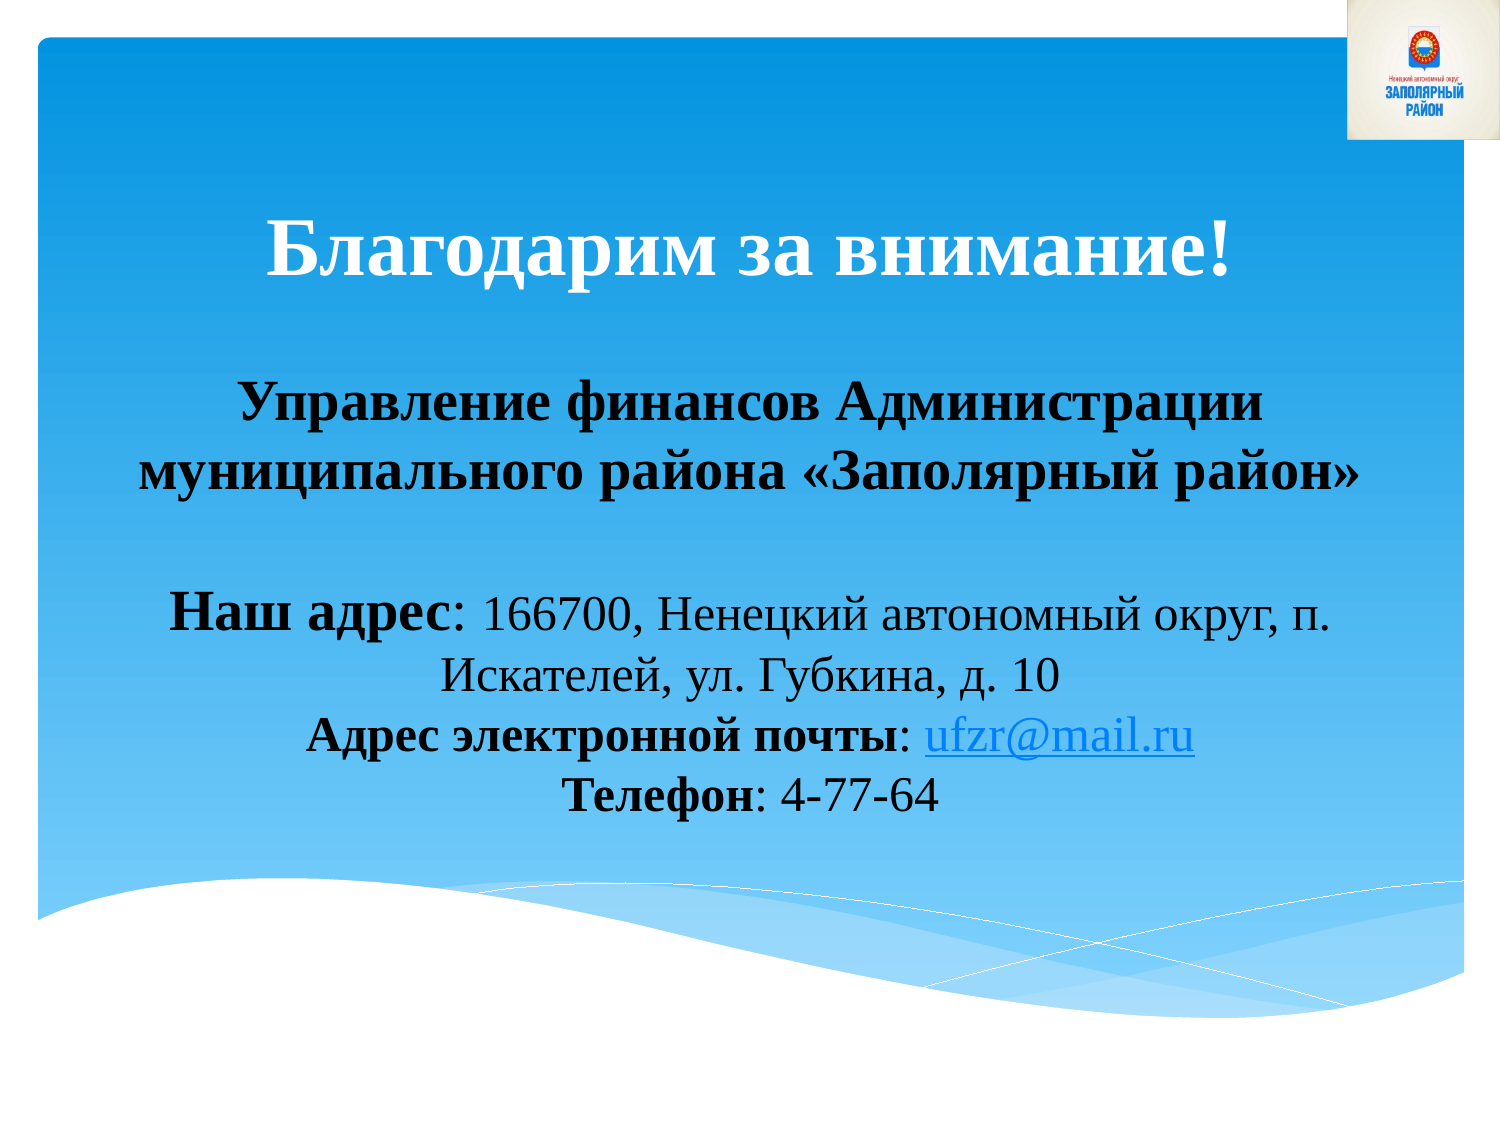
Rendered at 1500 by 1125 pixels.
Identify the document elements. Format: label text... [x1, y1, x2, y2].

text_box Благодарим за внимание! Управление финансов Администрации муниципального района «Заполярный район» Наш адрес: 166700, Ненецкий автономный округ, п. Искателей, ул. Губкина, д. 10 Адрес электронной почты: ufzr@mail.ru Телефон: 4-77-64 [59, 184, 1442, 950]
picture [1347, 0, 1500, 140]
